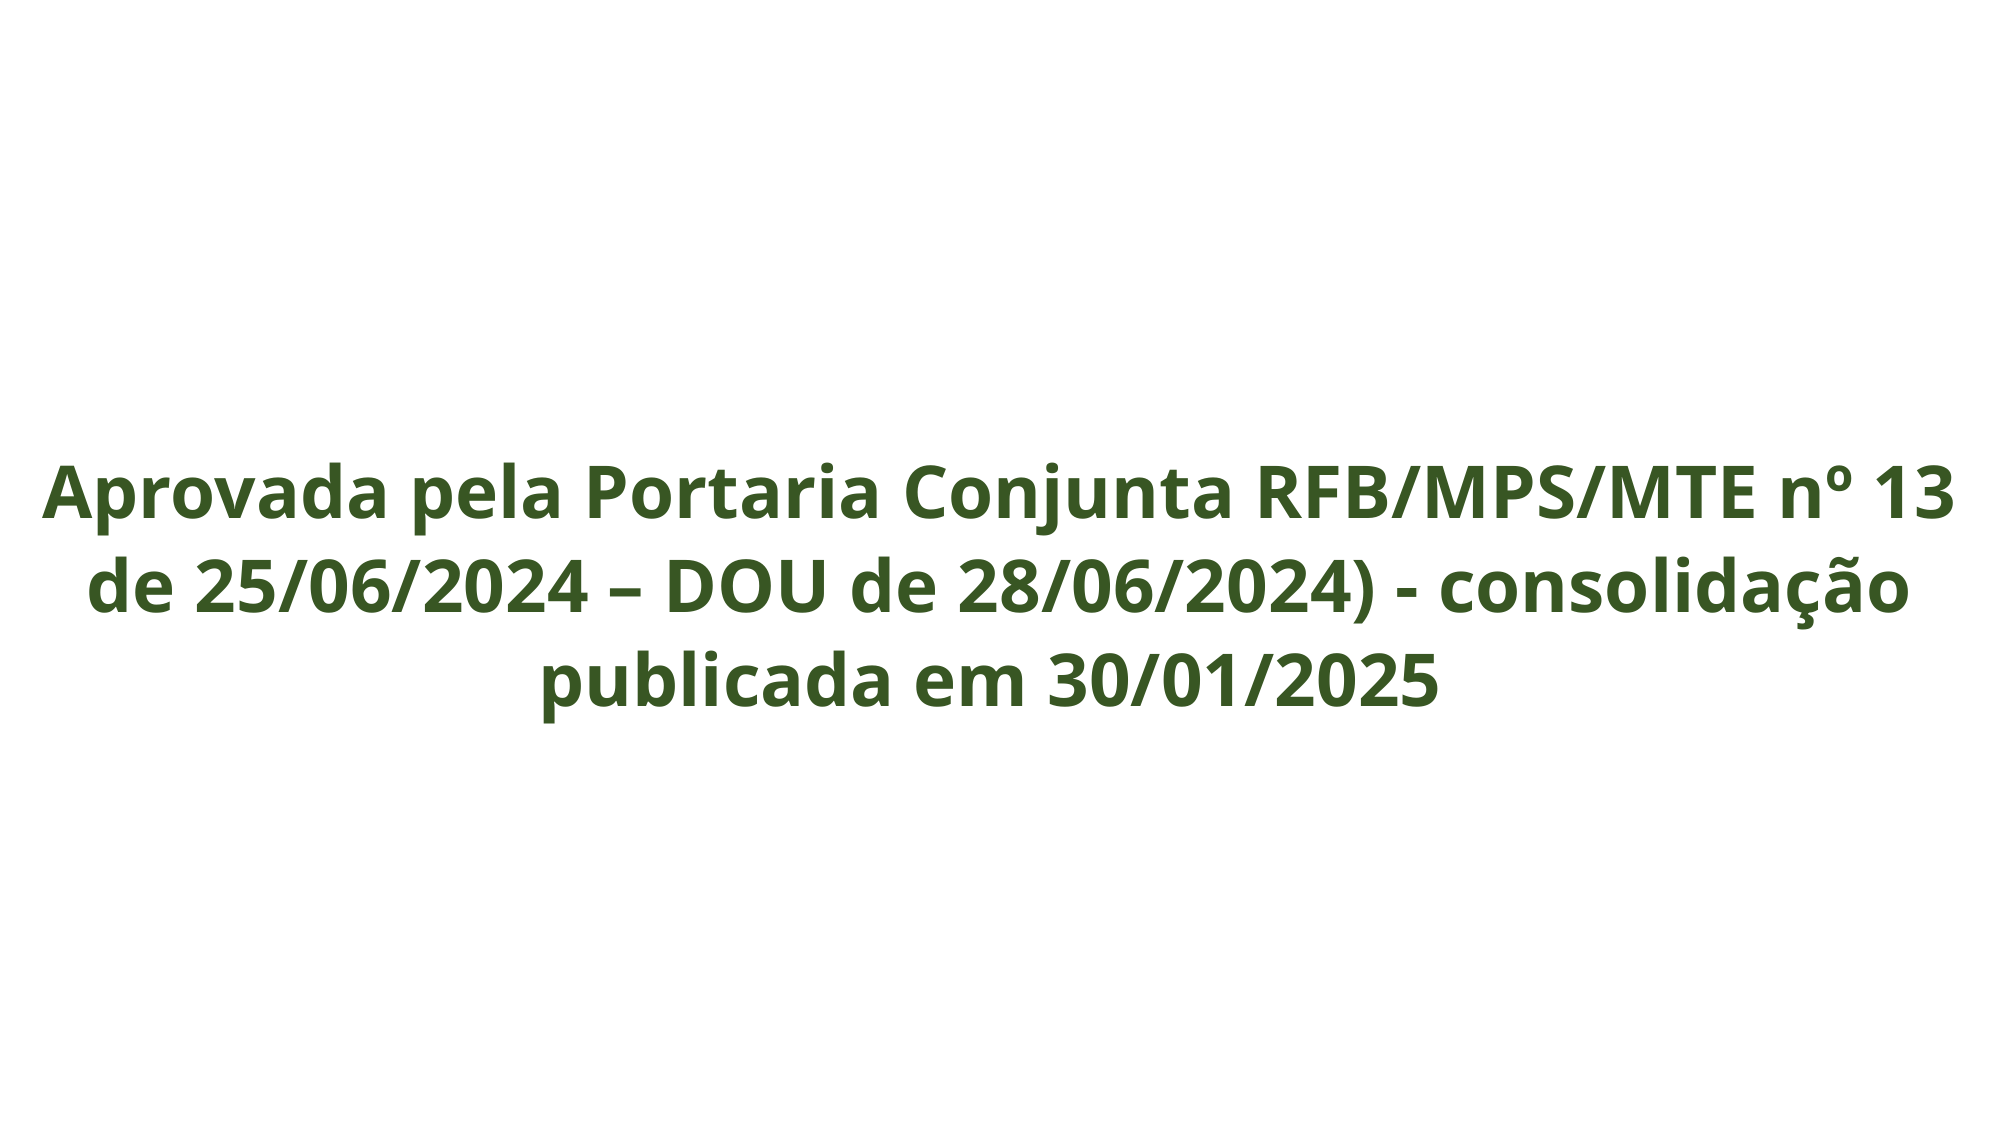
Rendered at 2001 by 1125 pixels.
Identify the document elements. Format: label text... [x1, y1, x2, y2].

text_box Aprovada pela Portaria Conjunta RFB/MPS/MTE nº 13 de 25/06/2024 – DOU de 28/06/2024) - consolidação publicada em 30/01/2025 [0, 432, 2000, 729]
